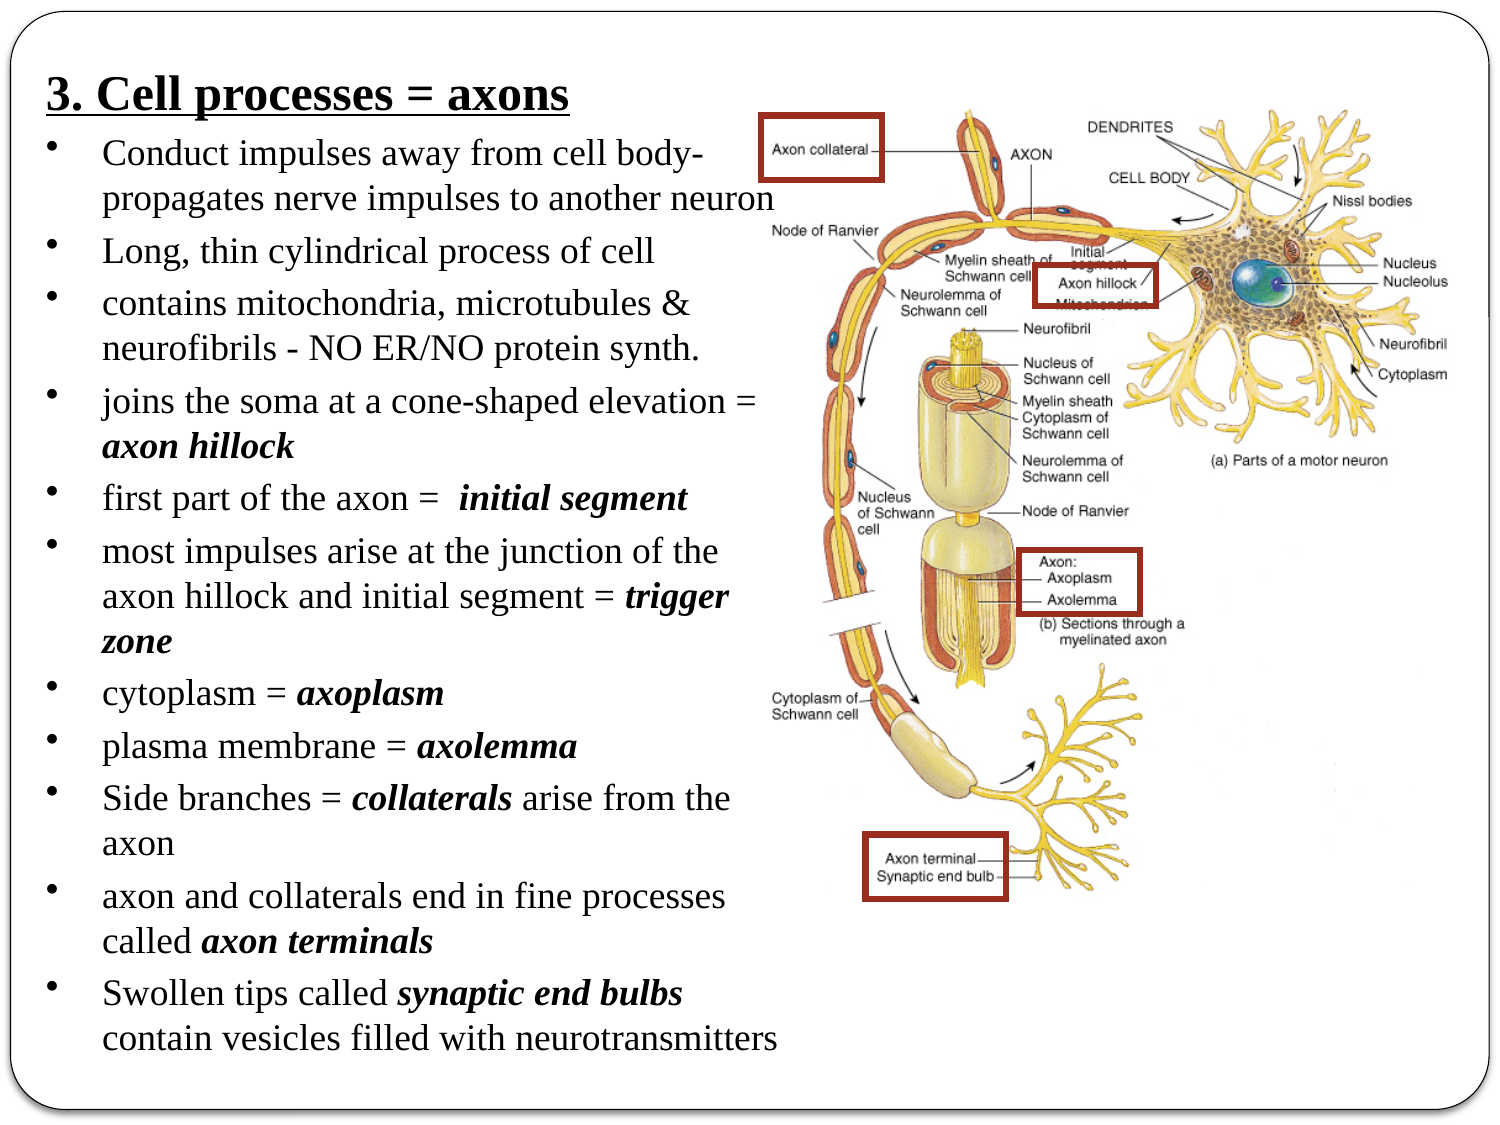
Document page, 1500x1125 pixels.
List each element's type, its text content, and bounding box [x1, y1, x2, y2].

picture [753, 40, 1469, 904]
text_box 3. Cell processes = axons Conduct impulses away from cell body-propagates nerve impulses to another neuron Long, thin cylindrical process of cell contains mitochondria, microtubules & neurofibrils - NO ER/NO protein synth. joins the soma at a cone-shaped elevation = axon hillock first part of the axon = initial segment most impulses arise at the junction of the axon hillock and initial segment = trigger zone cytoplasm = axoplasm plasma membrane = axolemma Side branches = collaterals arise from the axon axon and collaterals end in fine processes called axon terminals Swollen tips called synaptic end bulbs contain vesicles filled with neurotransmitters [31, 53, 806, 1085]
